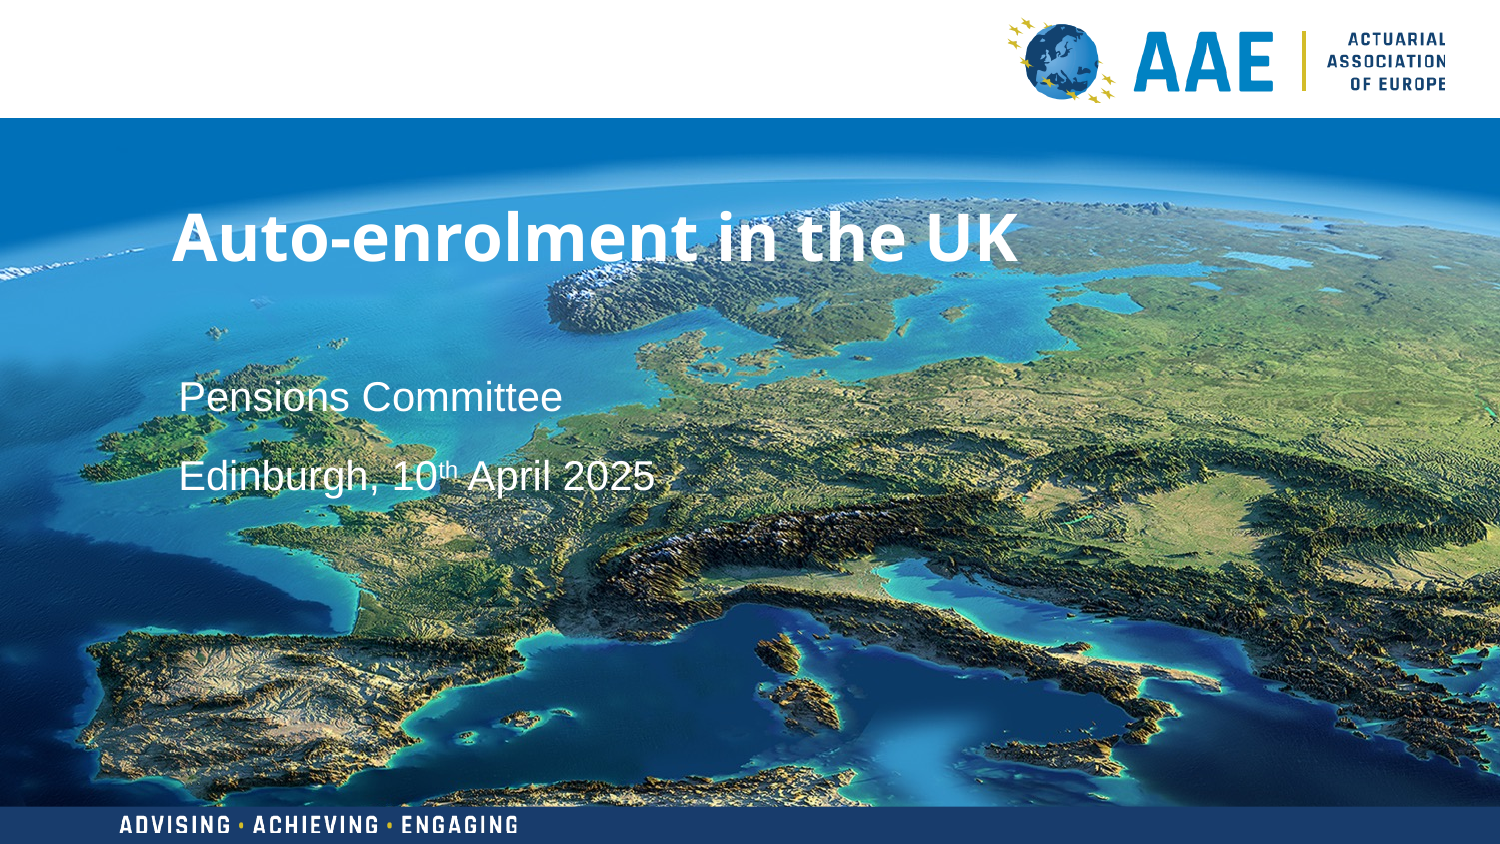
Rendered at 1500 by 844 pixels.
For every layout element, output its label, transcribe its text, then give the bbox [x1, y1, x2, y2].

picture [0, 118, 1500, 806]
subtitle Pensions Committee Edinburgh, 10th April 2025 [172, 360, 671, 507]
title Auto-enrolment in the UK [172, 195, 1322, 276]
